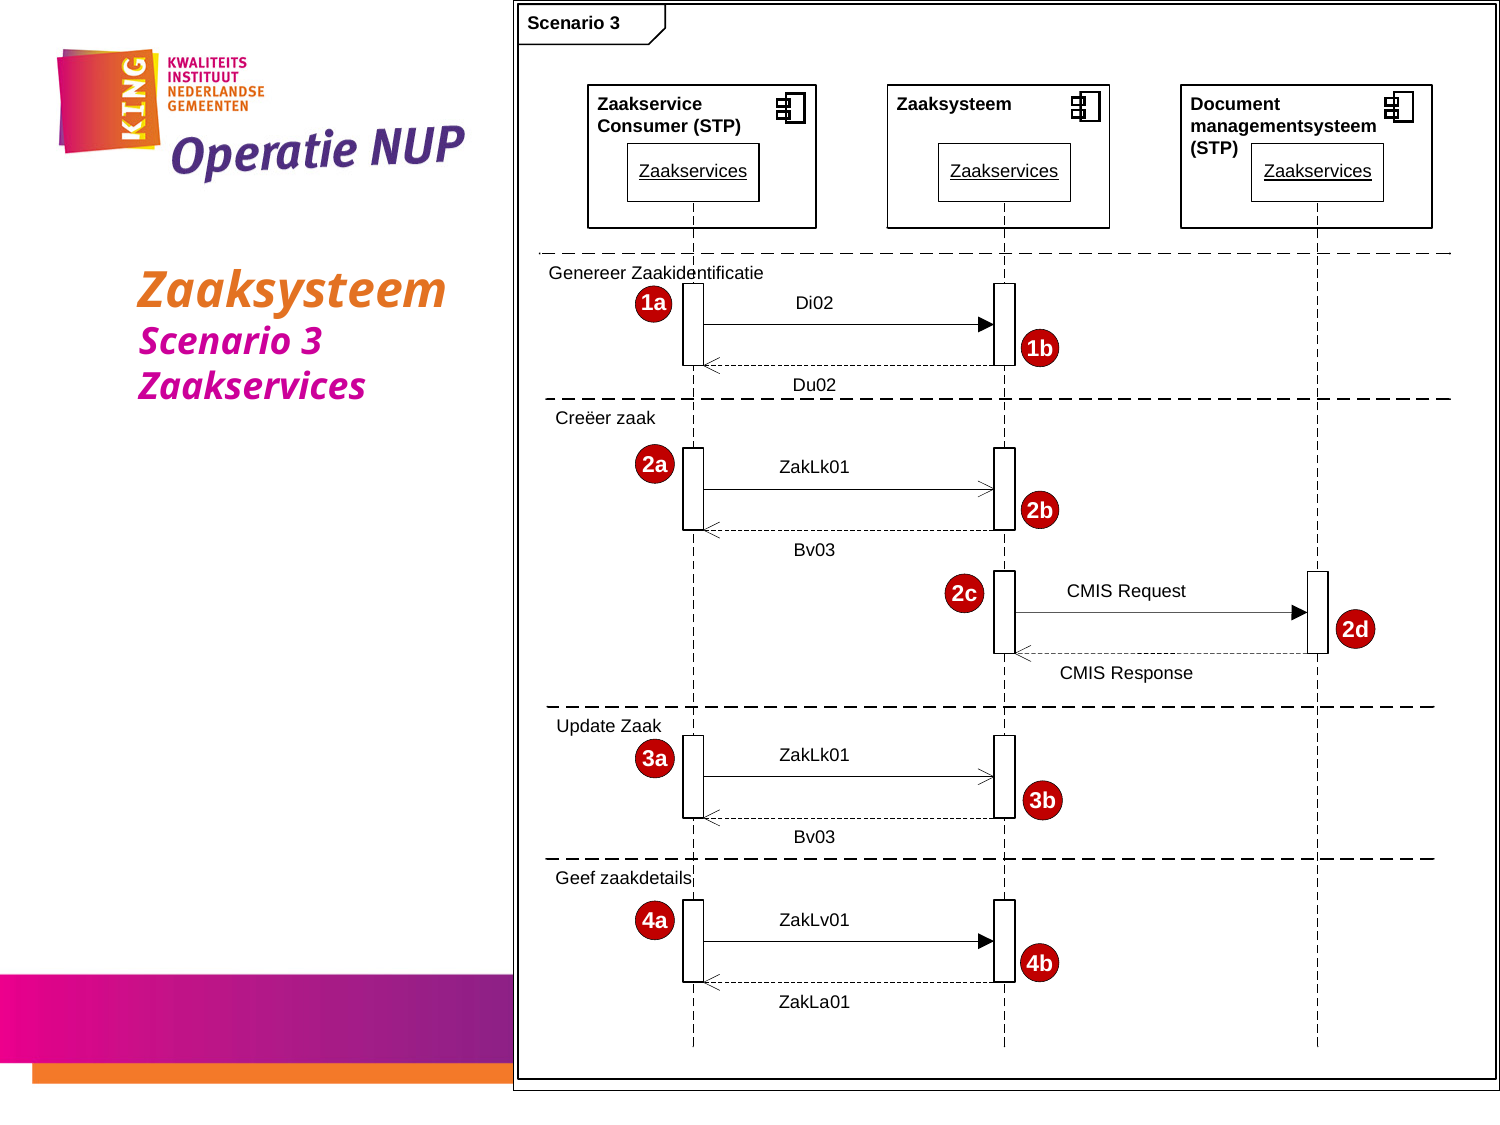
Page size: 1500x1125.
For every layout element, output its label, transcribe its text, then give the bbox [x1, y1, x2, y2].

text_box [513, 0, 1500, 1091]
picture [0, 0, 1500, 1125]
title Zaaksysteem Scenario 3 Zaakservices [123, 266, 508, 398]
